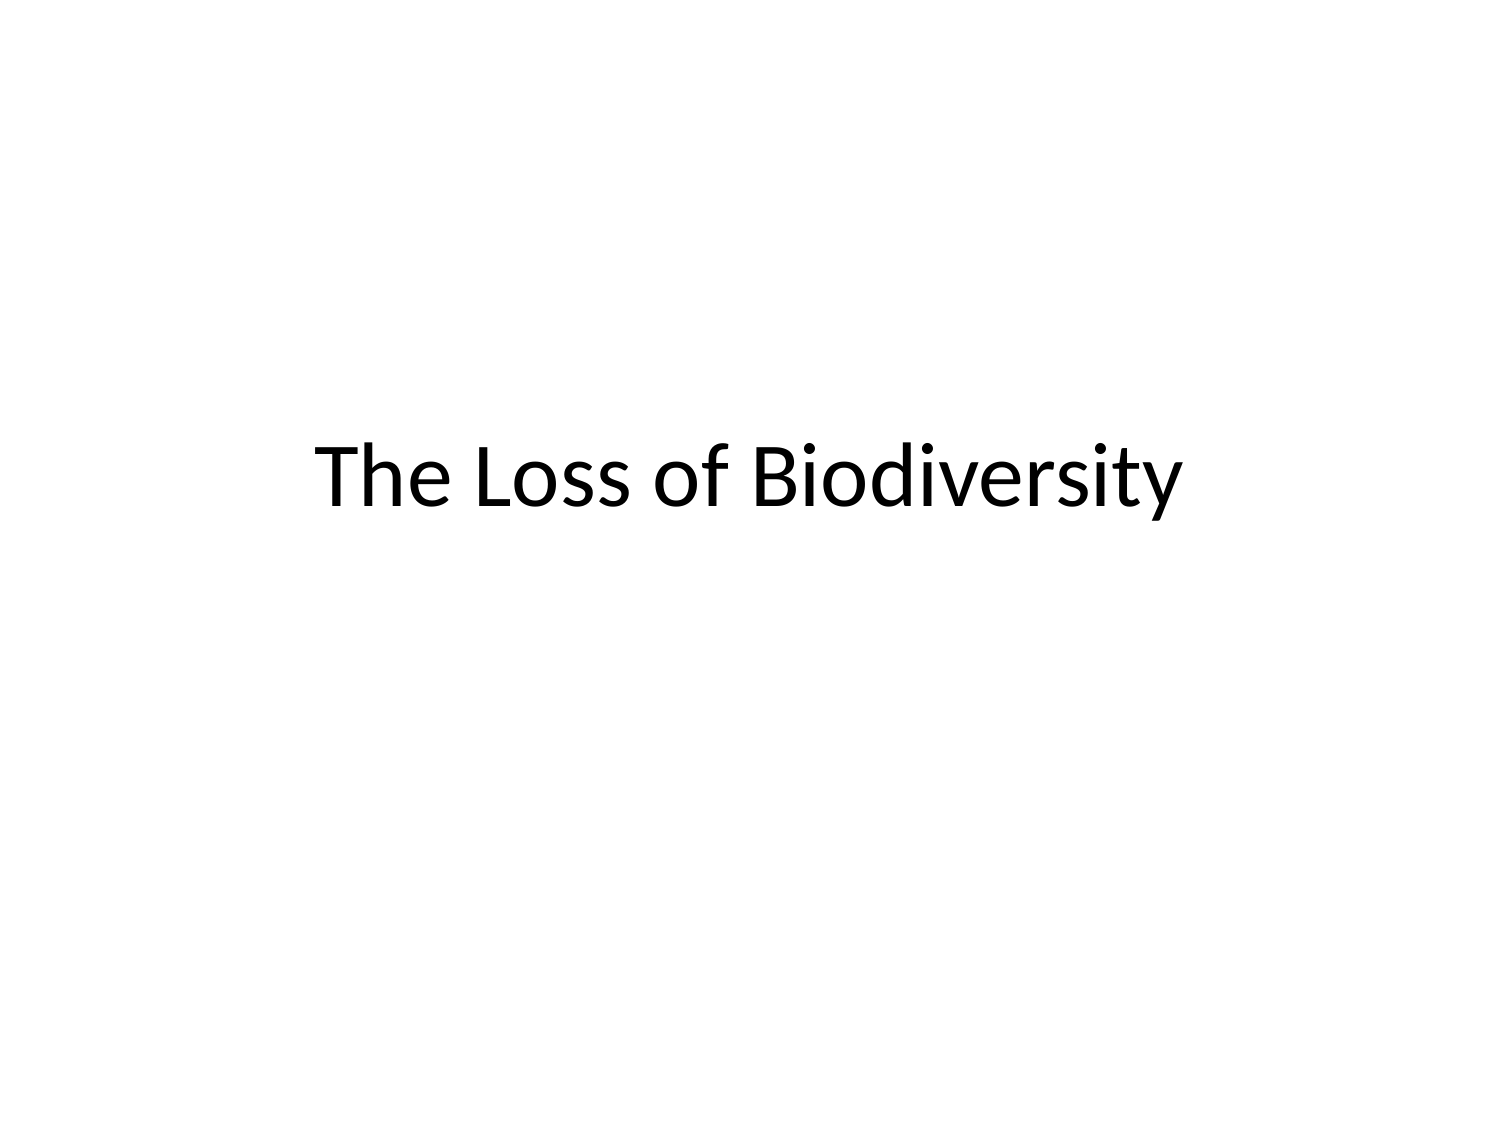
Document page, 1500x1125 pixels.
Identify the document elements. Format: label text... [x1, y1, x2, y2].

title The Loss of Biodiversity [112, 349, 1388, 591]
